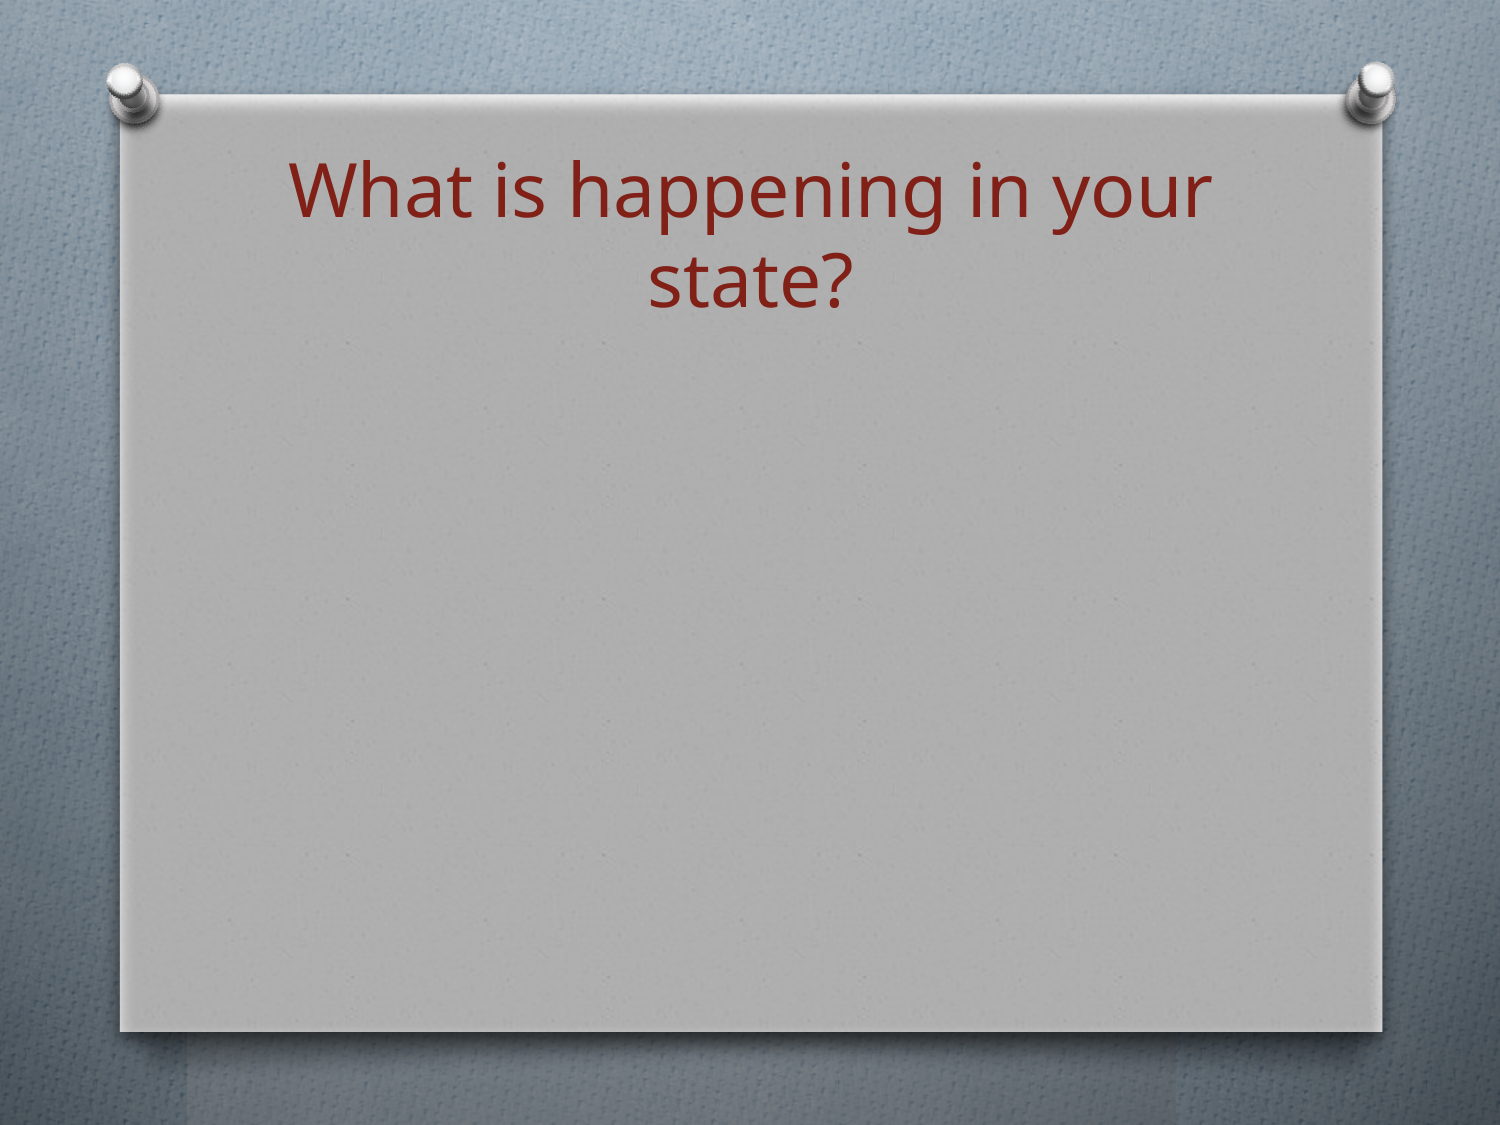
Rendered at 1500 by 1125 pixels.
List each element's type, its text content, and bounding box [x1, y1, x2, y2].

title What is happening in your state? [179, 134, 1323, 332]
picture [75, 29, 198, 153]
picture [1317, 35, 1439, 156]
